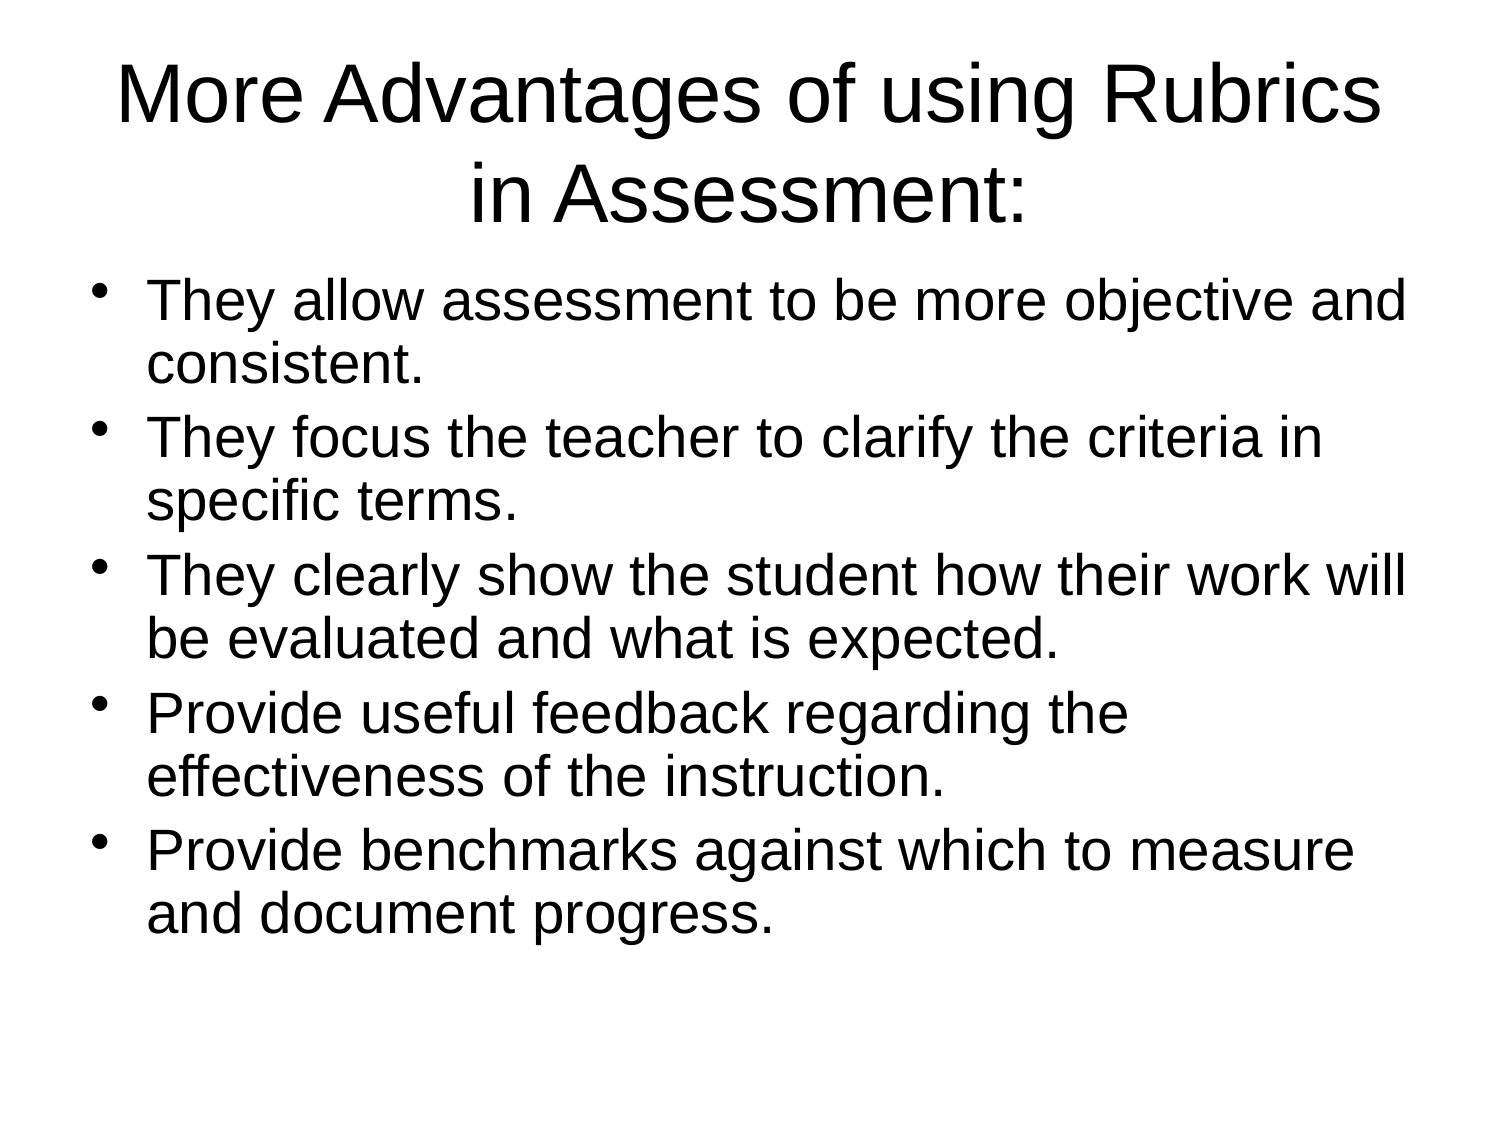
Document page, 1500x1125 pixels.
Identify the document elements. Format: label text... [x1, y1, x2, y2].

title More Advantages of using Rubrics in Assessment: [75, 45, 1425, 233]
list They allow assessment to be more objective and consistent. They focus the teacher to clarify the criteria in specific terms. They clearly show the student how their work will be evaluated and what is expected. Provide useful feedback regarding the effectiveness of the instruction. Provide benchmarks against which to measure and document progress. [75, 262, 1425, 1005]
